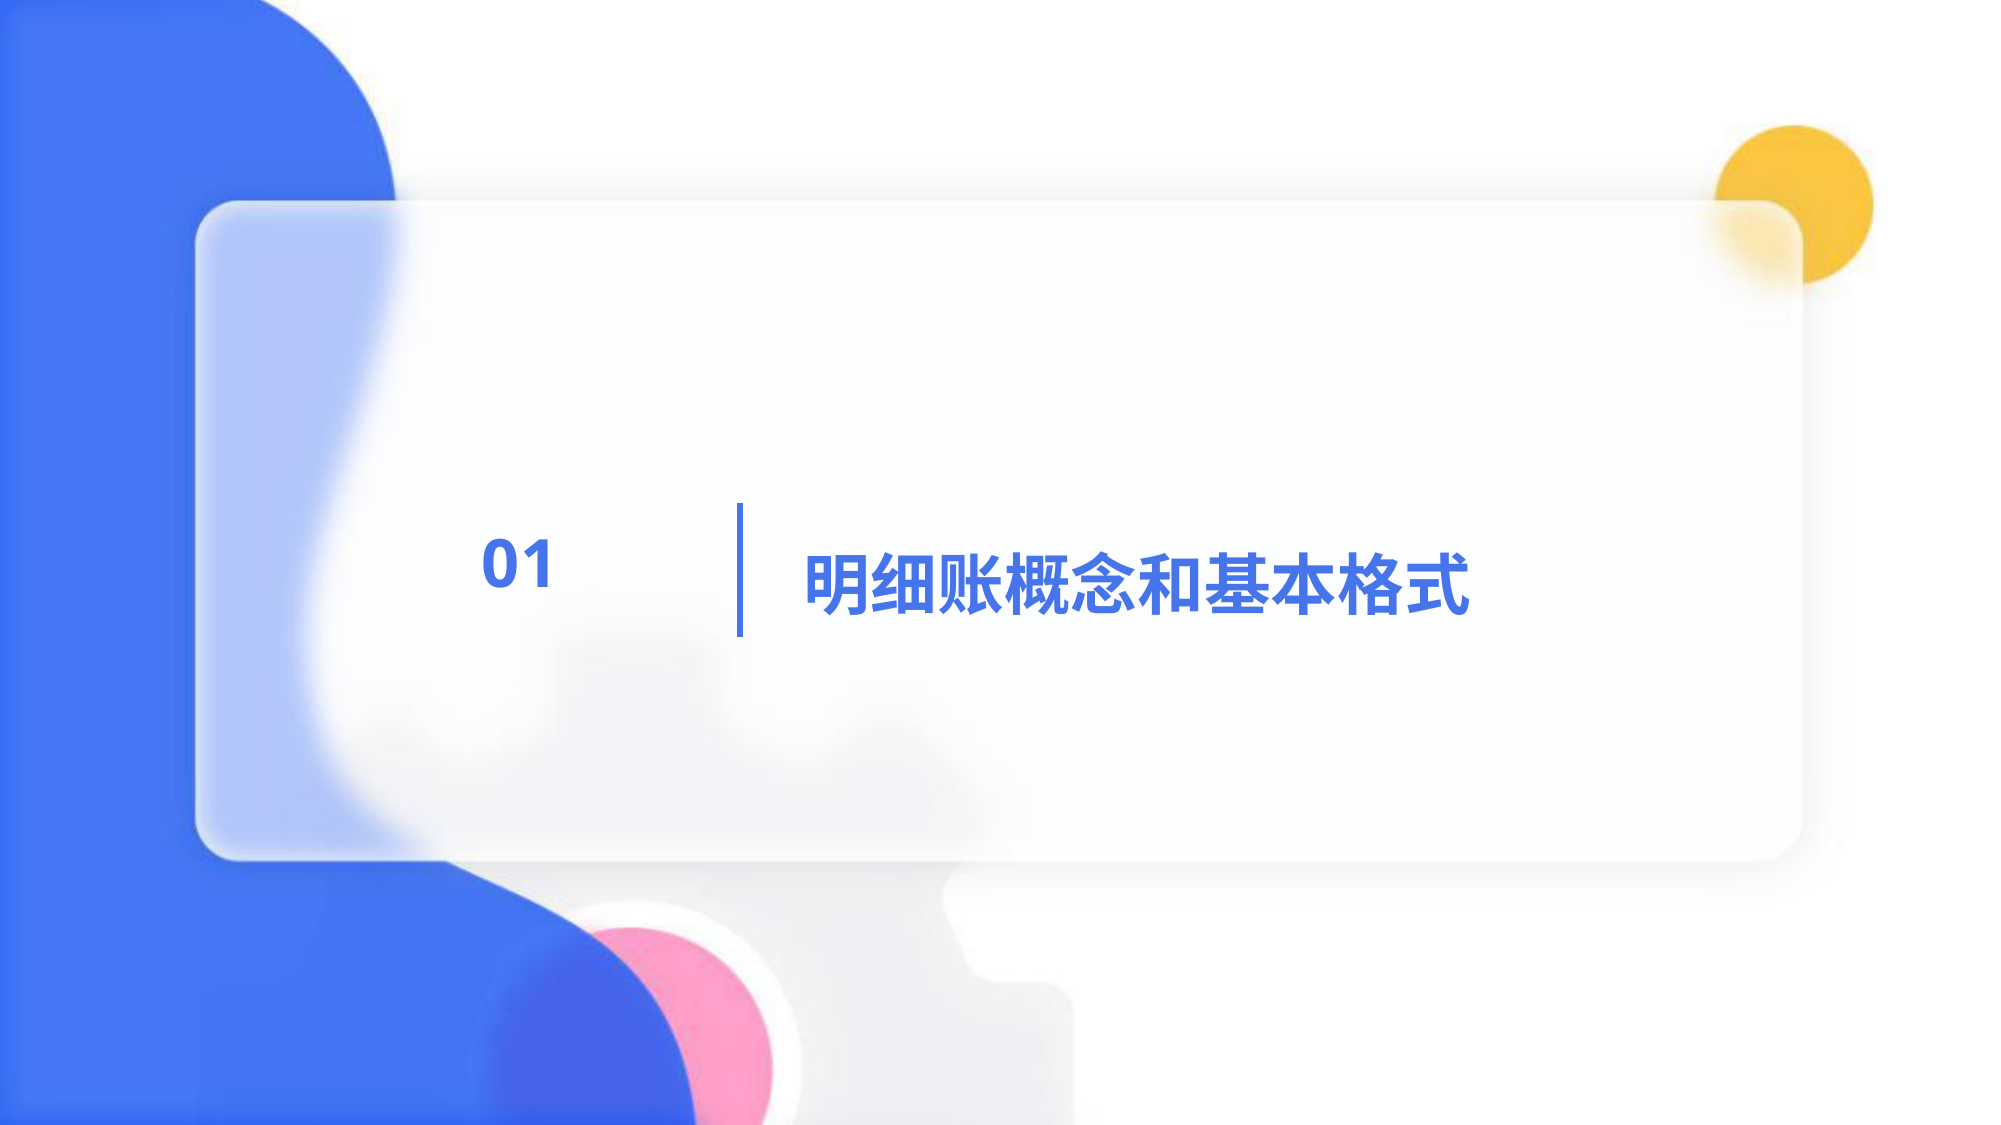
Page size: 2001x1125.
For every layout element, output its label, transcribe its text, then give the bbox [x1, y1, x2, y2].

title 明细账概念和基本格式 [787, 491, 1760, 629]
text_box 01 [326, 377, 714, 744]
picture [0, 0, 2000, 1125]
